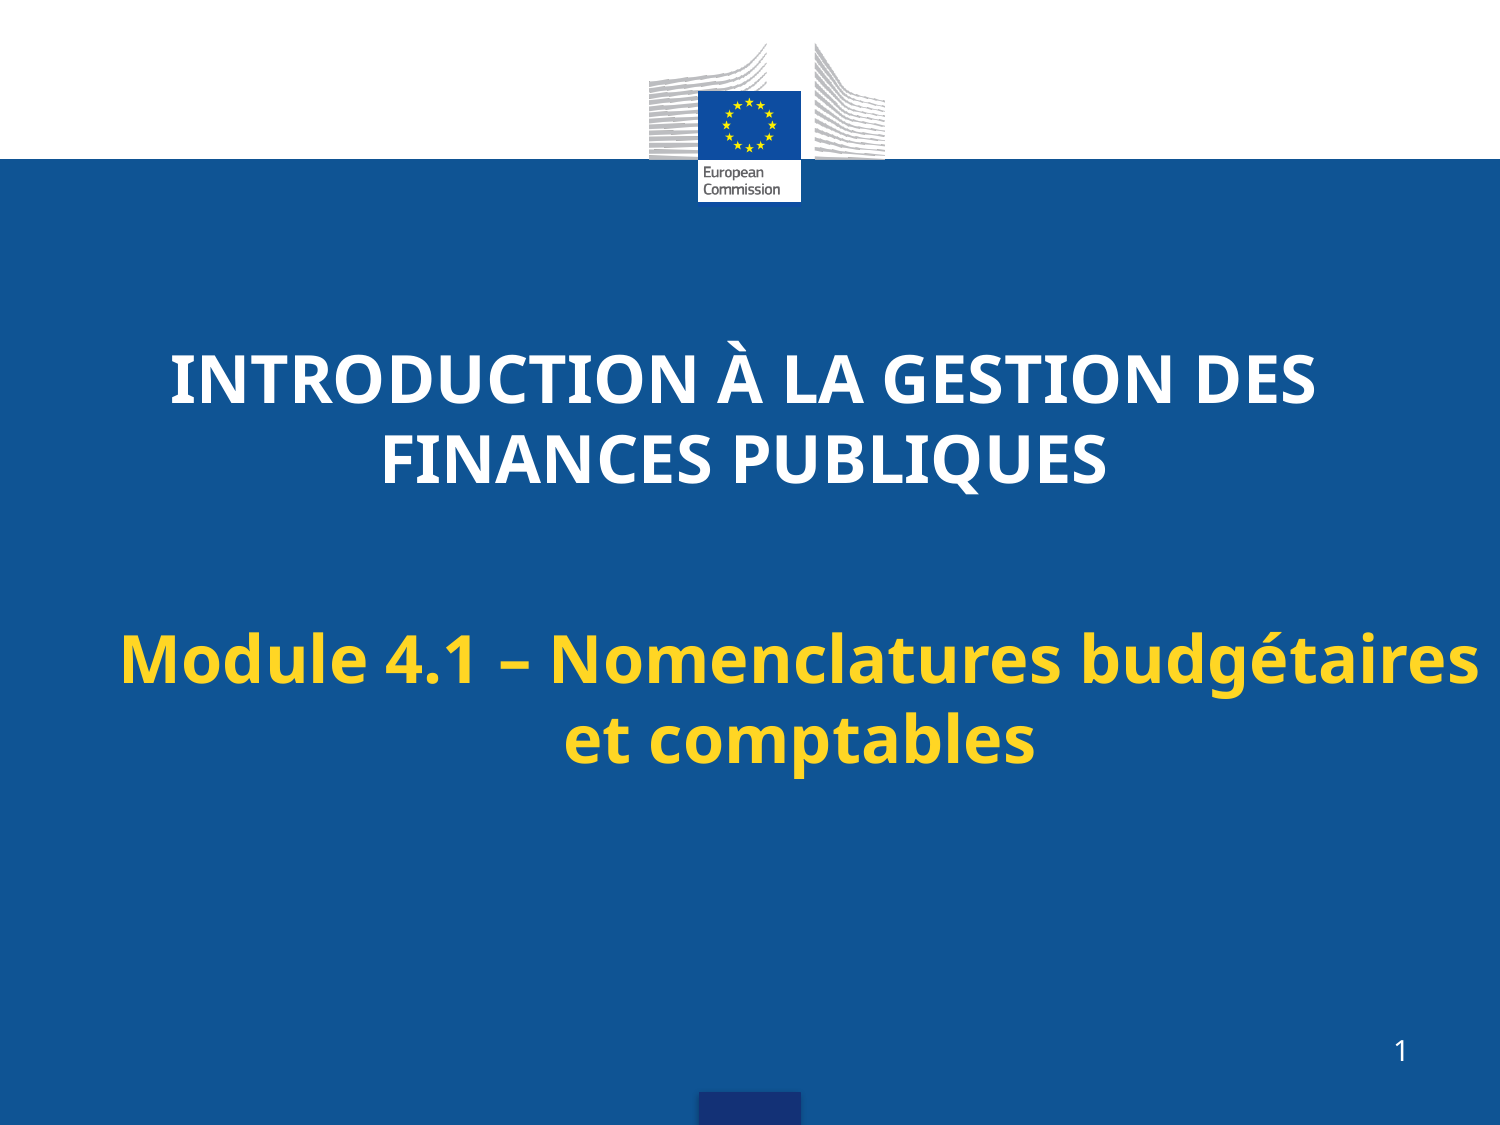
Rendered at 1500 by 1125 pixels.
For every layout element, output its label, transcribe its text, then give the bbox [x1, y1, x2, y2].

title INTRODUCTION À LA GESTION DES FINANCES PUBLIQUES [116, 351, 1372, 482]
subtitle Module 4.1 – Nomenclatures budgétaires et comptables [100, 609, 1500, 894]
slide_number 1 [1074, 1024, 1426, 1103]
